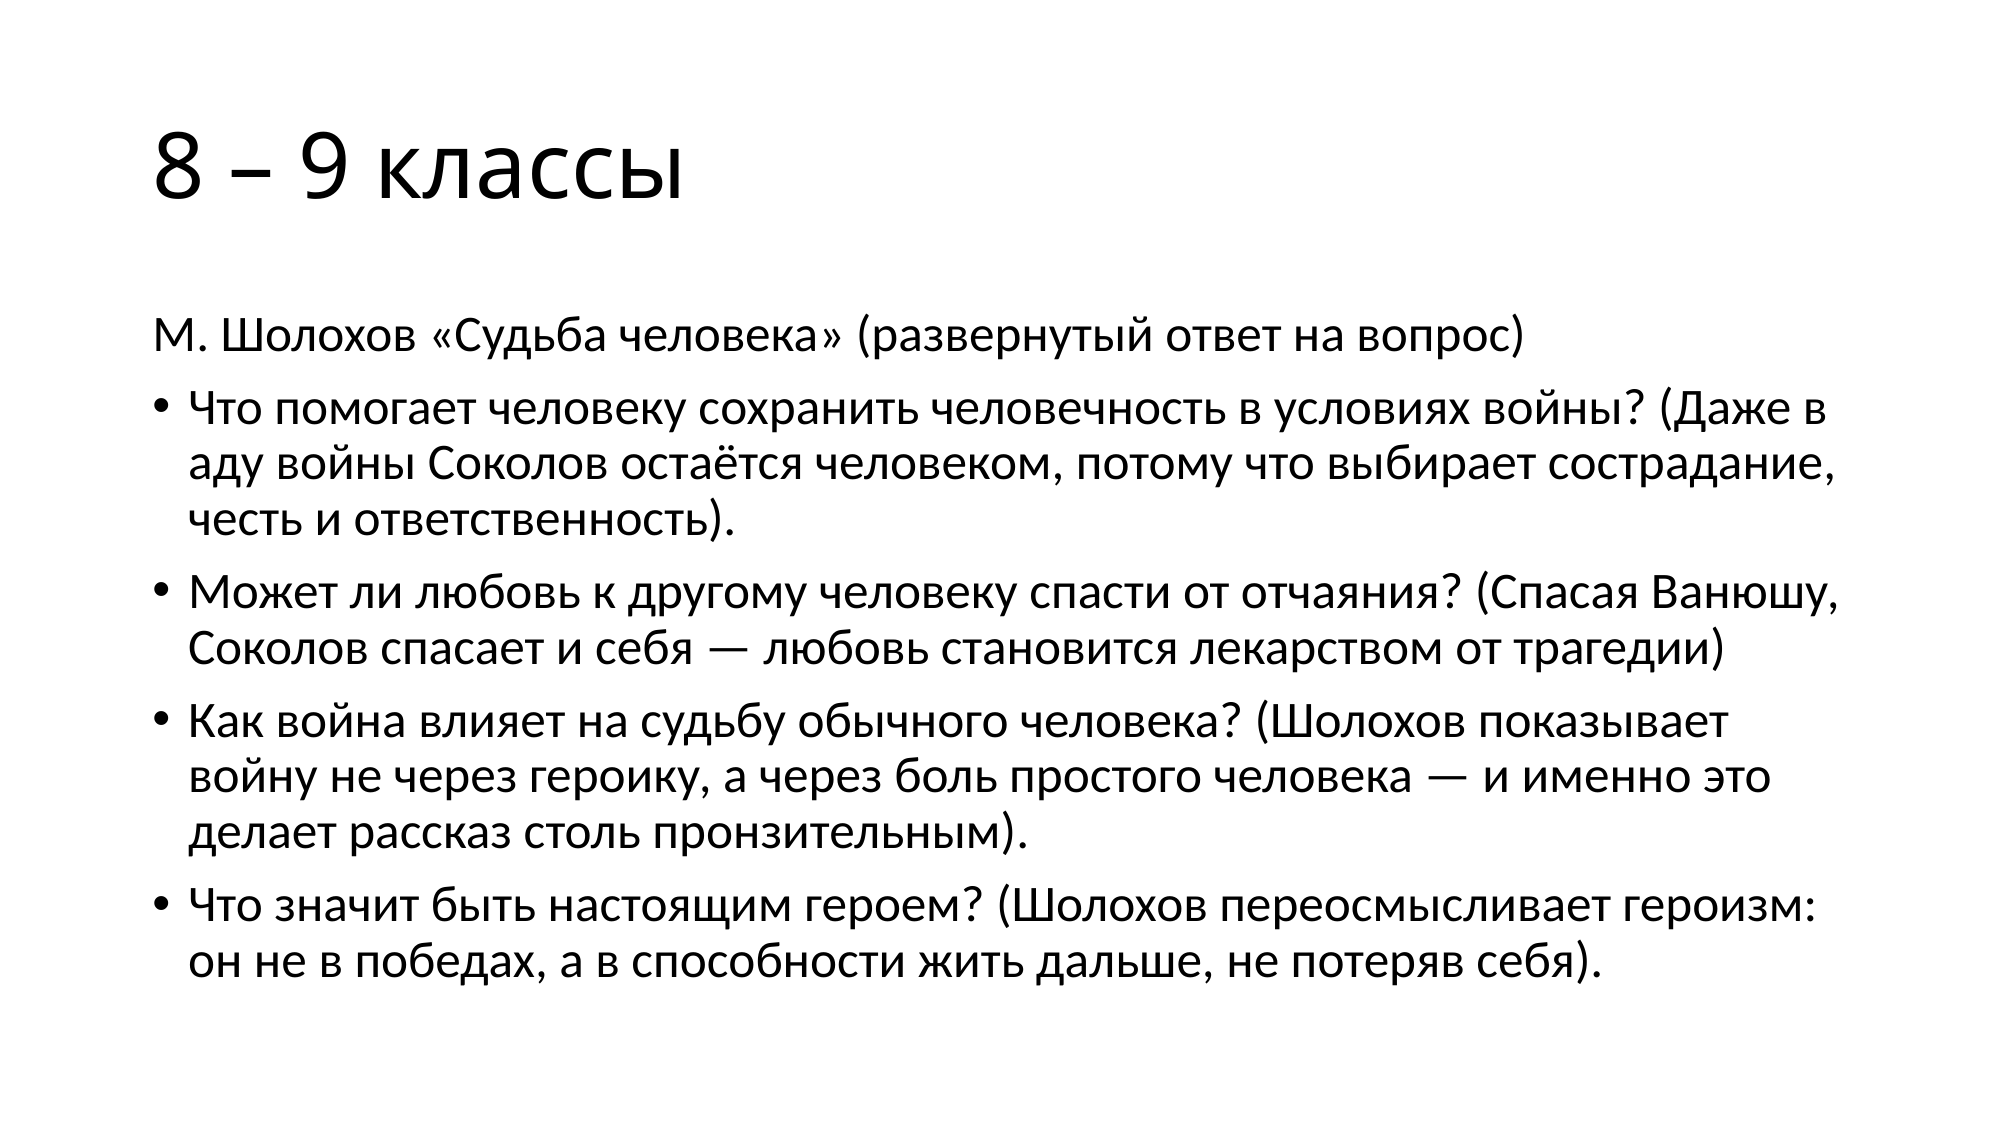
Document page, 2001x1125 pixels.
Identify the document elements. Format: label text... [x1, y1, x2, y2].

list М. Шолохов «Судьба человека» (развернутый ответ на вопрос) Что помогает человеку сохранить человечность в условиях войны? (Даже в аду войны Соколов остаётся человеком, потому что выбирает сострадание, честь и ответственность). Может ли любовь к другому человеку спасти от отчаяния? (Спасая Ванюшу, Соколов спасает и себя — любовь становится лекарством от трагедии) Как война влияет на судьбу обычного человека? (Шолохов показывает войну не через героику, а через боль простого человека — и именно это делает рассказ столь пронзительным). Что значит быть настоящим героем? (Шолохов переосмысливает героизм: он не в победах, а в способности жить дальше, не потеряв себя). [137, 299, 1863, 1014]
title 8 – 9 классы [137, 59, 1863, 278]
